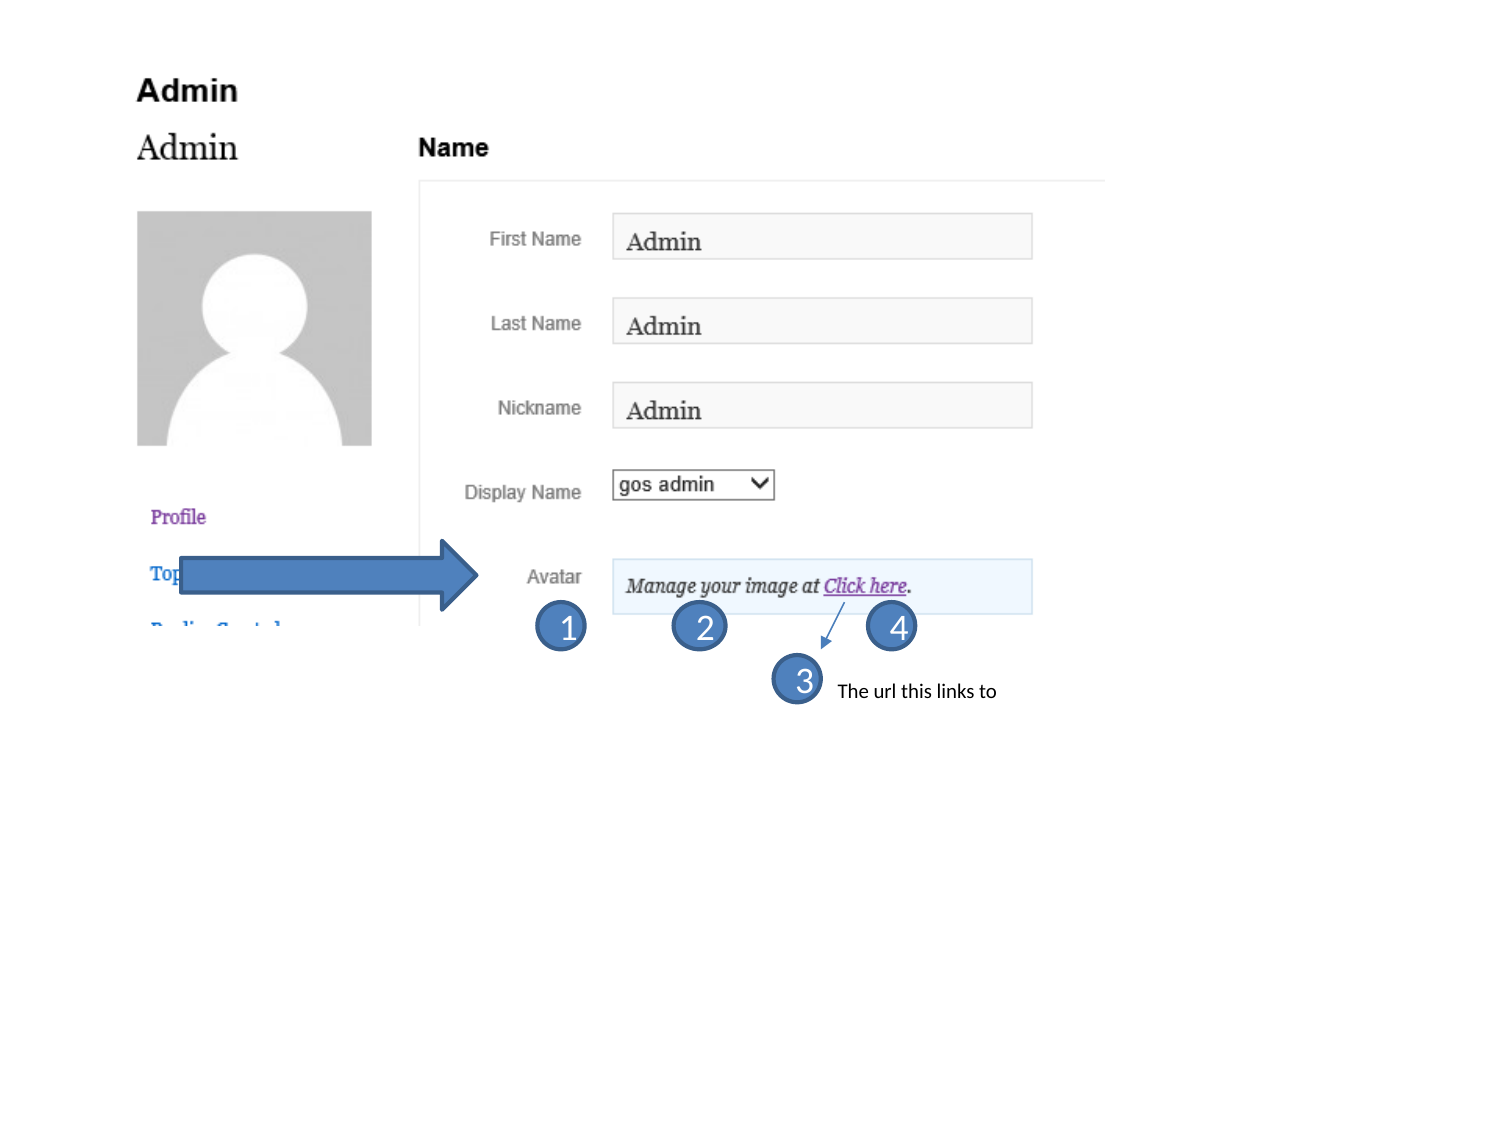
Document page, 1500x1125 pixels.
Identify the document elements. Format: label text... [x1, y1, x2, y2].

text_box 4 [866, 633, 917, 652]
text_box 2 [672, 633, 727, 652]
picture [100, 66, 1106, 626]
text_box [820, 601, 845, 650]
text_box 3 [771, 652, 822, 705]
text_box The url this links to [822, 669, 1017, 710]
text_box 1 [536, 633, 586, 652]
